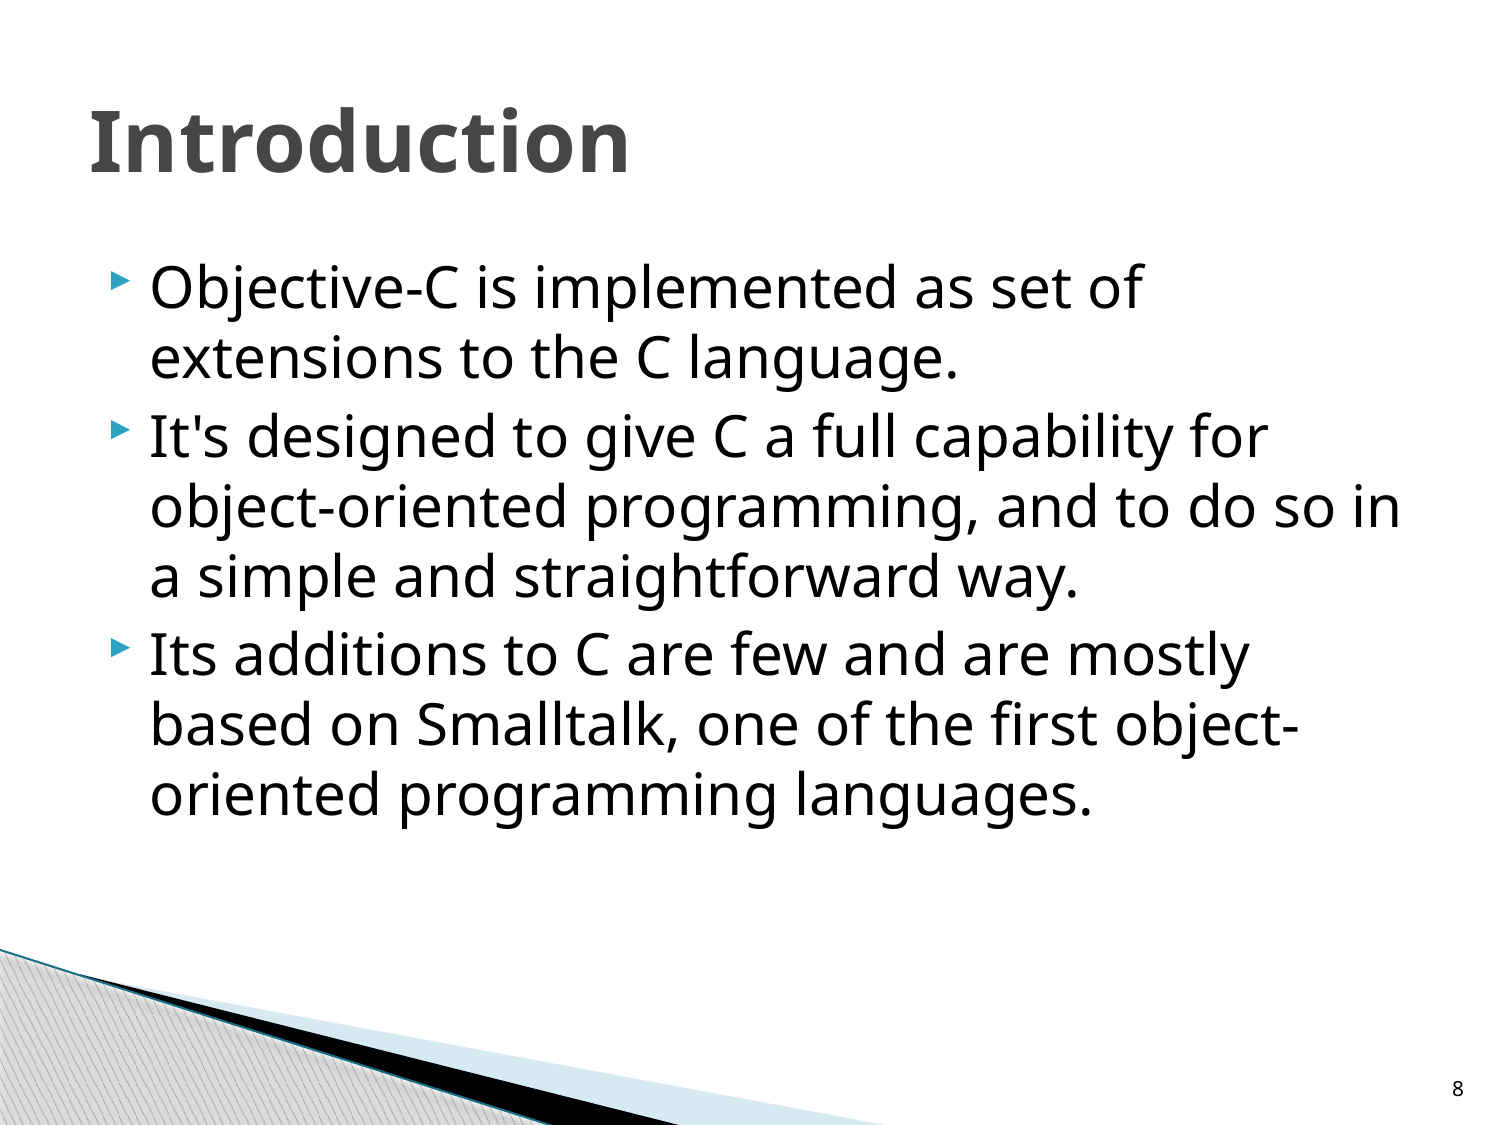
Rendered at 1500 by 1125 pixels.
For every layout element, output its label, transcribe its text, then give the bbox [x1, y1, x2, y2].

title Introduction [75, 45, 1425, 233]
list Objective-C is implemented as set of extensions to the C language. It's designed to give C a full capability for object-oriented programming, and to do so in a simple and straightforward way. Its additions to C are few and are mostly based on Smalltalk, one of the first object-oriented programming languages. [75, 243, 1425, 986]
slide_number 8 [1418, 1051, 1479, 1112]
